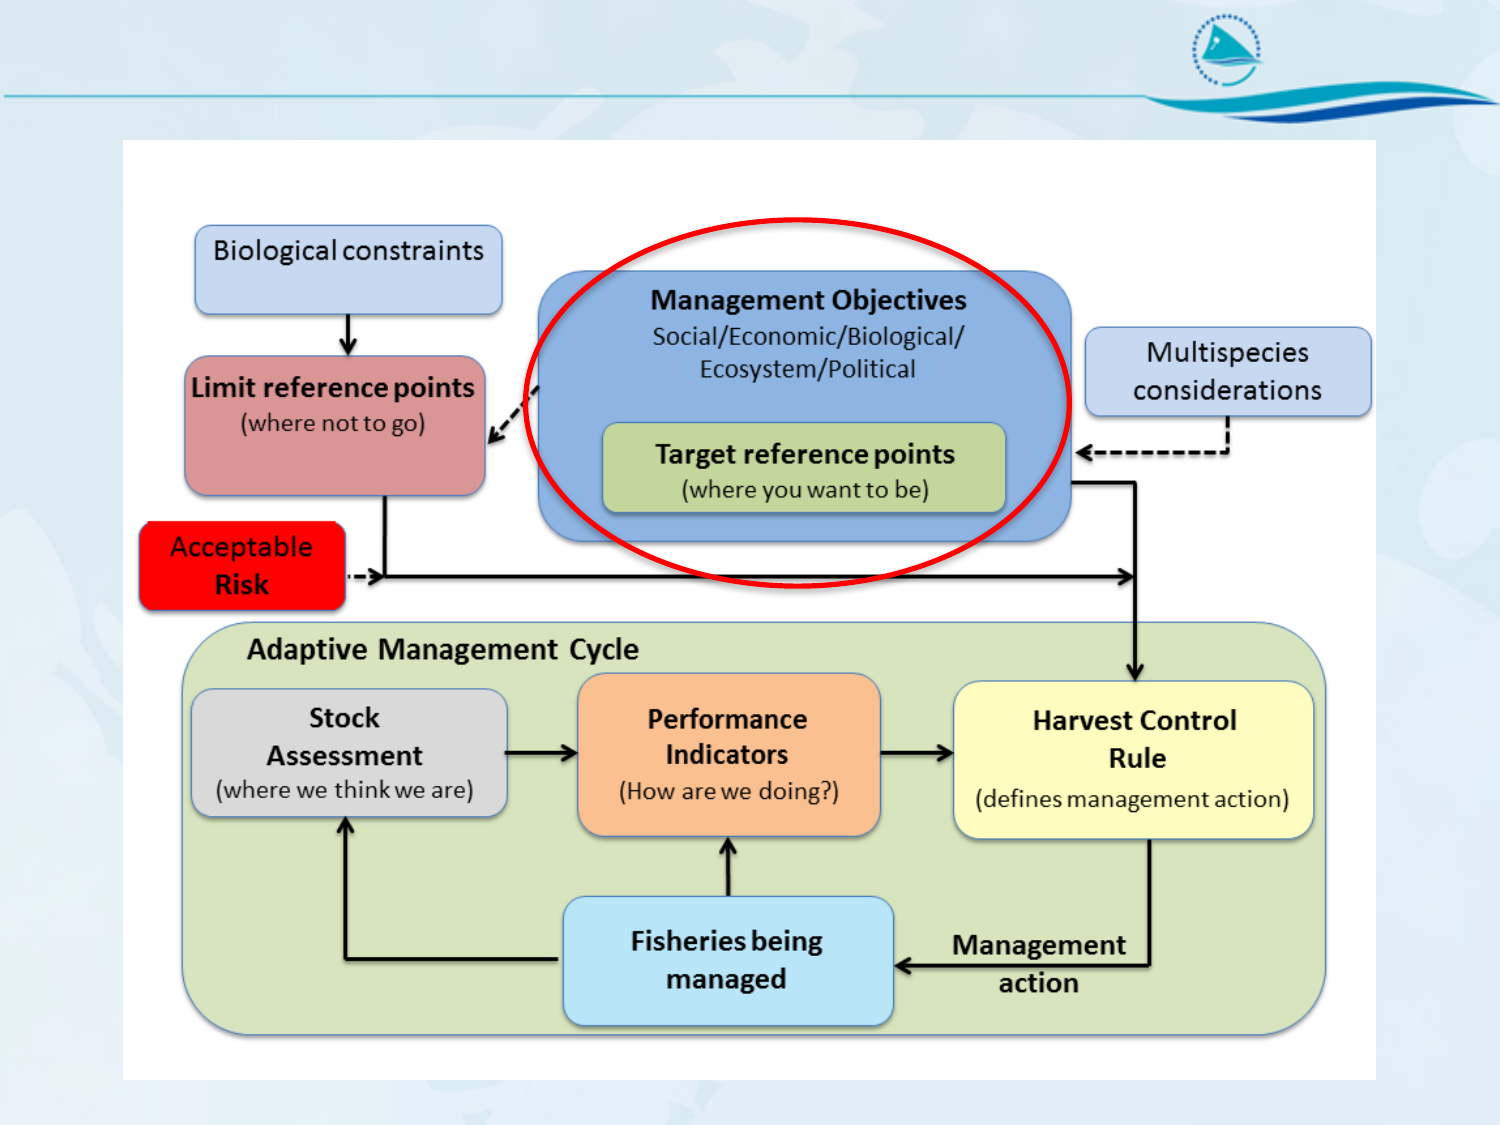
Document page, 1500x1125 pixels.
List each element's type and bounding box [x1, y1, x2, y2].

picture [0, 0, 1500, 1125]
list [123, 140, 1377, 1081]
